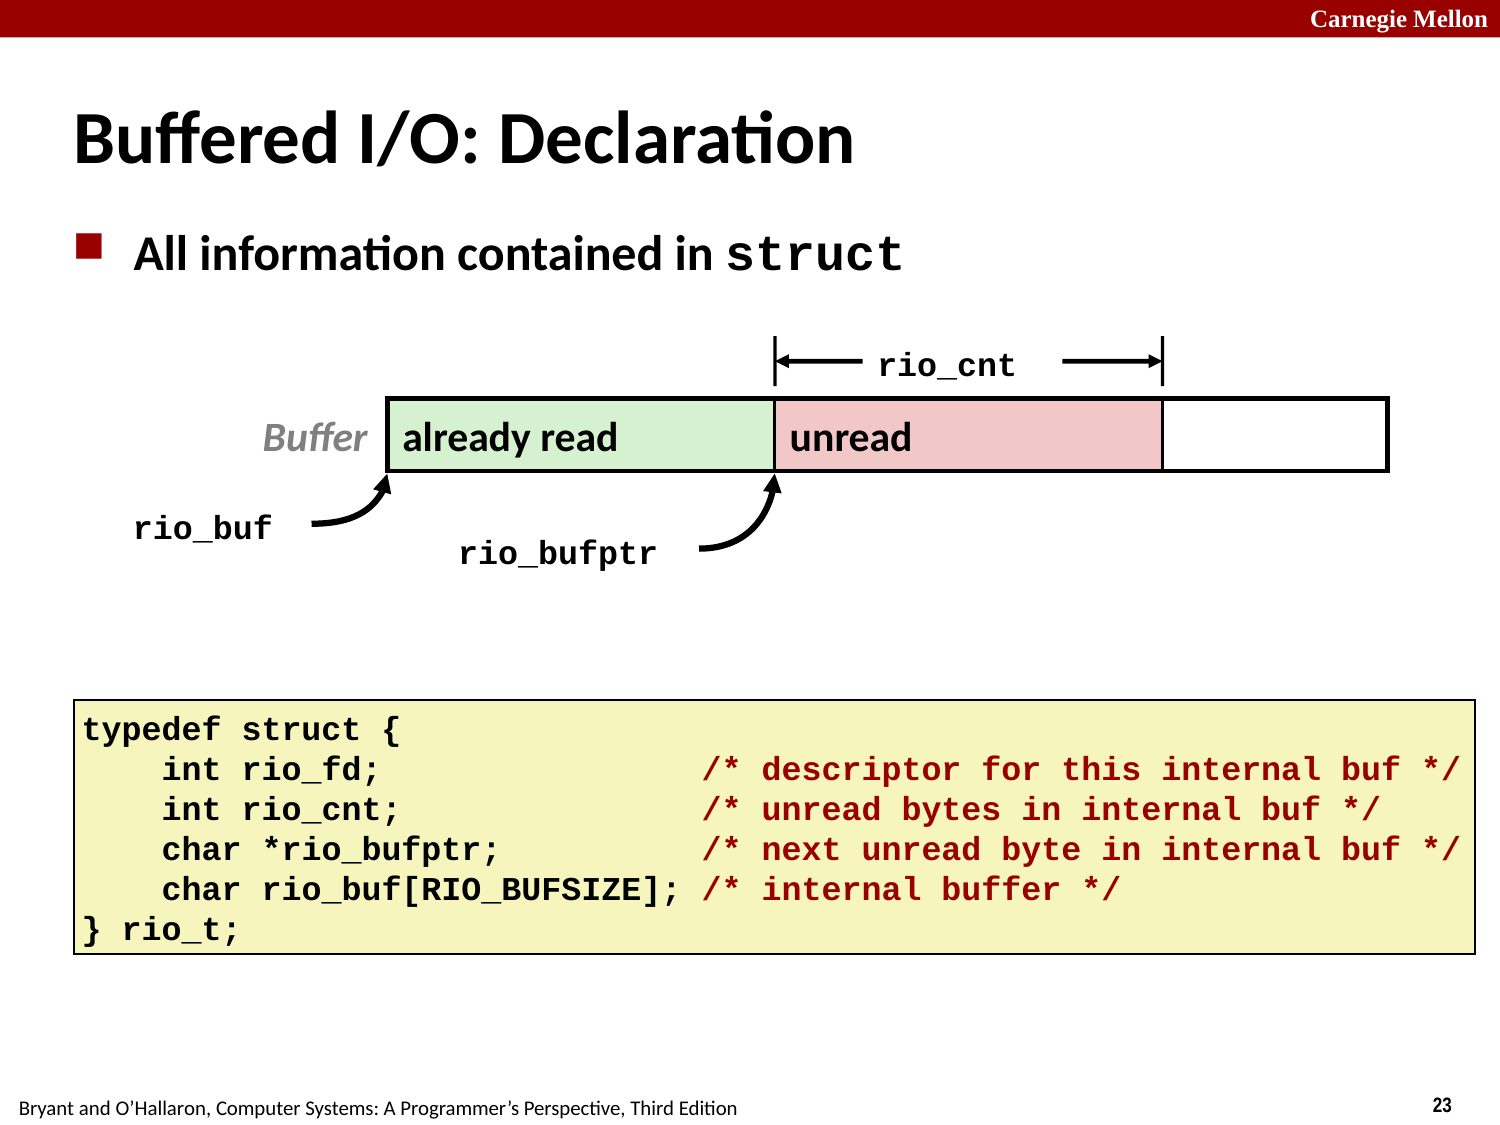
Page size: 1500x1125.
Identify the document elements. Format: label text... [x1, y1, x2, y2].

text_box typedef struct { int rio_fd; /* descriptor for this internal buf */ int rio_cnt; /* unread bytes in internal buf */ char *rio_bufptr; /* next unread byte in internal buf */ char rio_buf[RIO_BUFSIZE]; /* internal buffer */ } rio_t; [74, 699, 1475, 955]
text_box rio_buf [118, 498, 289, 554]
text_box Buffer [247, 402, 383, 468]
list All information contained in struct [61, 212, 1426, 313]
text_box rio_bufptr [443, 523, 706, 579]
text_box rio_cnt [862, 336, 1063, 391]
text_box [774, 354, 862, 368]
text_box [1063, 355, 1163, 368]
text_box [387, 398, 1388, 471]
title Buffered I/O: Declaration [58, 71, 1305, 197]
text_box [311, 473, 392, 524]
text_box [699, 473, 780, 549]
